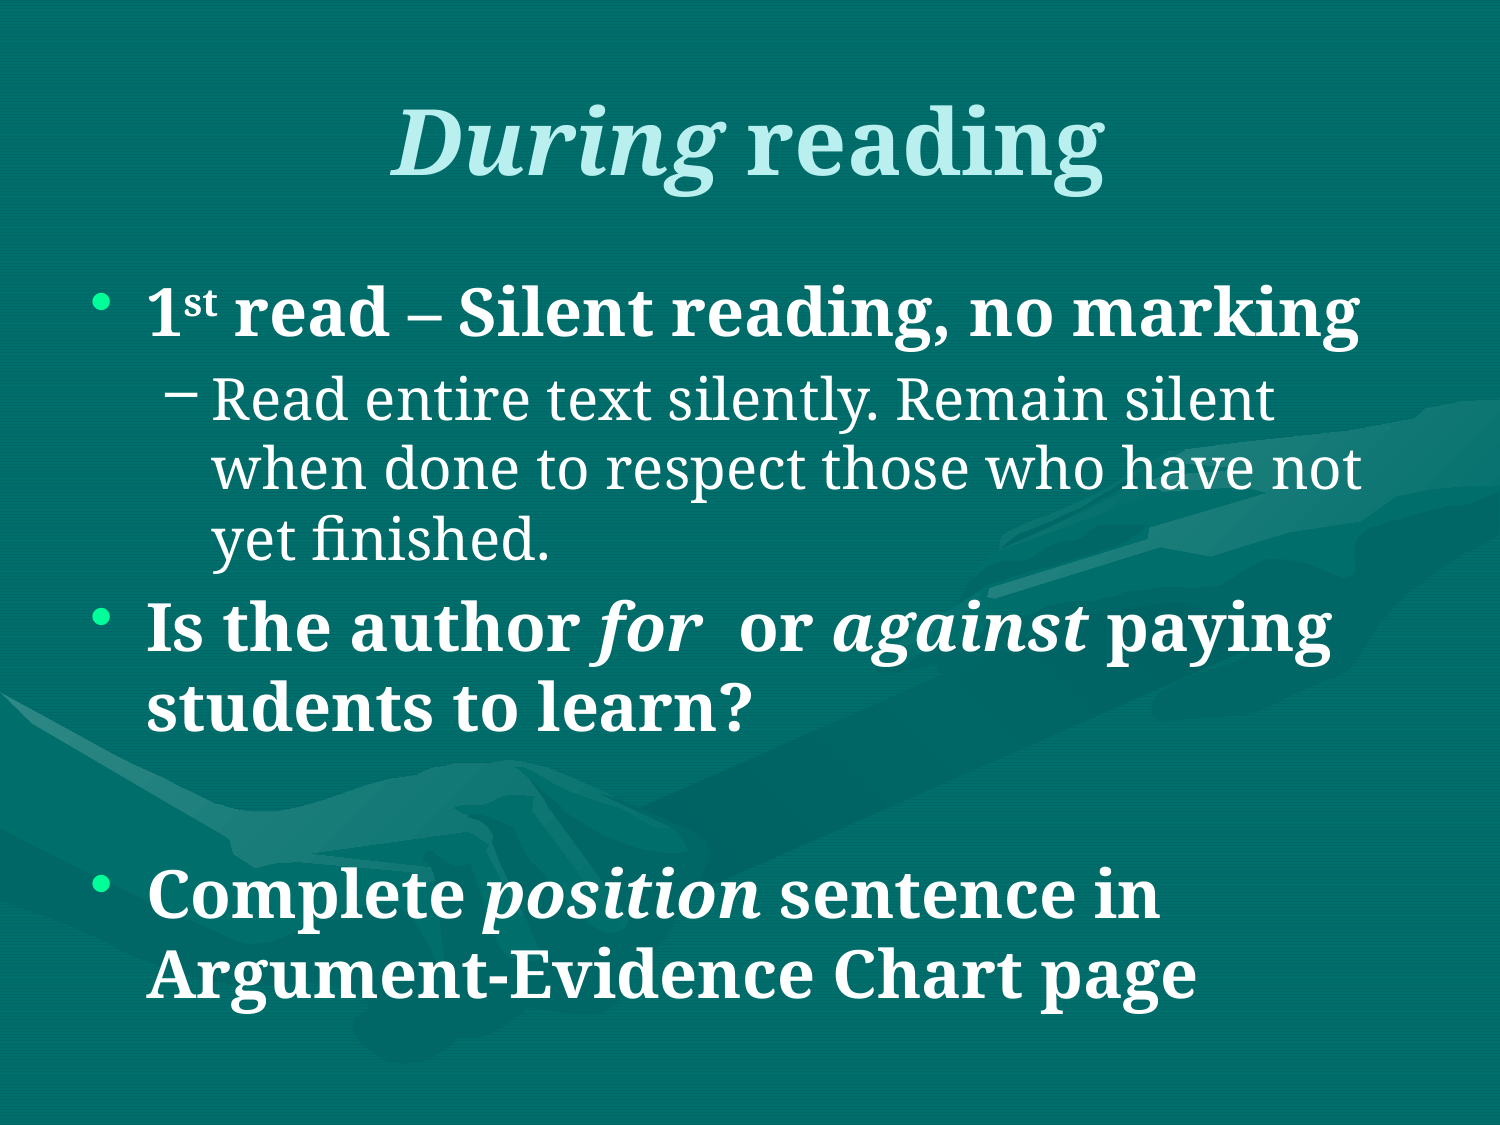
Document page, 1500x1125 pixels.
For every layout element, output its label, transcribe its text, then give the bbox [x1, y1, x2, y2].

list 1st read – Silent reading, no marking Read entire text silently. Remain silent when done to respect those who have not yet finished. Is the author for or against paying students to learn? Complete position sentence in Argument-Evidence Chart page [74, 262, 1426, 1001]
title During reading [74, 44, 1426, 233]
